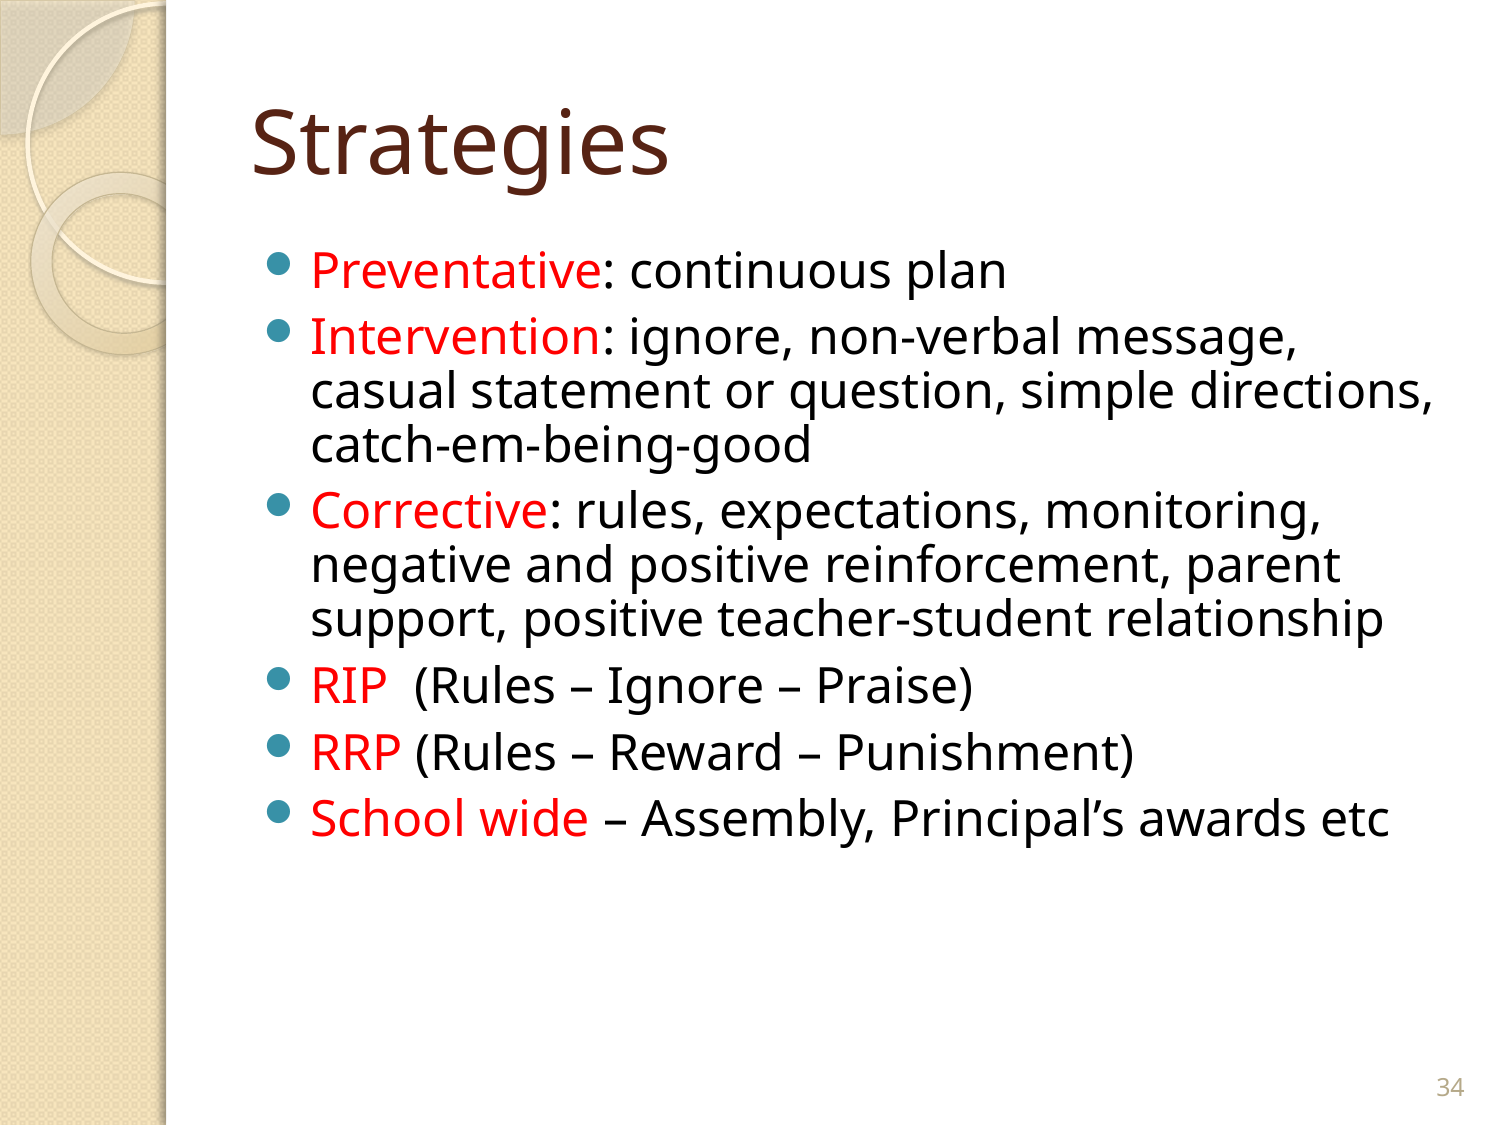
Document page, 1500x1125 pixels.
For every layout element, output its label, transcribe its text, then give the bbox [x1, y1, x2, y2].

list Preventative: continuous plan Intervention: ignore, non-verbal message, casual statement or question, simple directions, catch-em-being-good Corrective: rules, expectations, monitoring, negative and positive reinforcement, parent support, positive teacher-student relationship RIP (Rules – Ignore – Praise) RRP (Rules – Reward – Punishment) School wide – Assembly, Principal’s awards etc [235, 237, 1466, 1025]
title Strategies [235, 45, 1466, 233]
slide_number 34 [1413, 1034, 1488, 1113]
